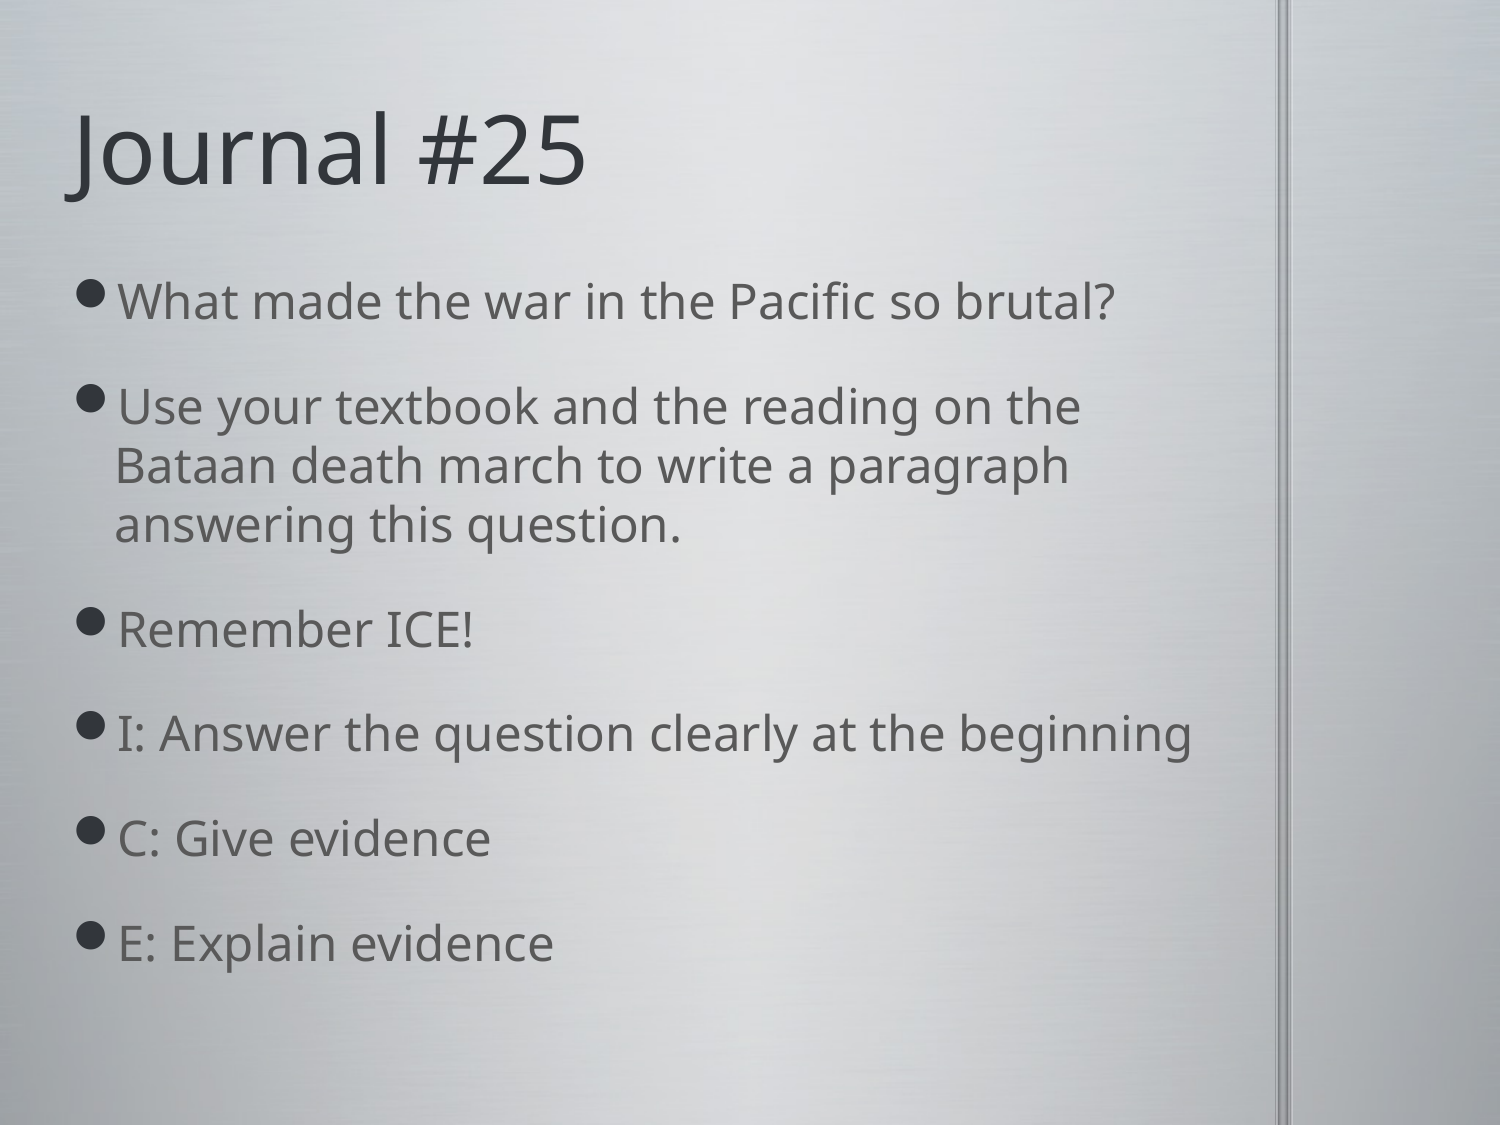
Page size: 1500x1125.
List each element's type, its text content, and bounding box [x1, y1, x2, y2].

title Journal #25 [57, 86, 1220, 207]
list What made the war in the Pacific so brutal? Use your textbook and the reading on the Bataan death march to write a paragraph answering this question. Remember ICE! I: Answer the question clearly at the beginning C: Give evidence E: Explain evidence [57, 262, 1220, 1005]
picture [0, 0, 1500, 1125]
